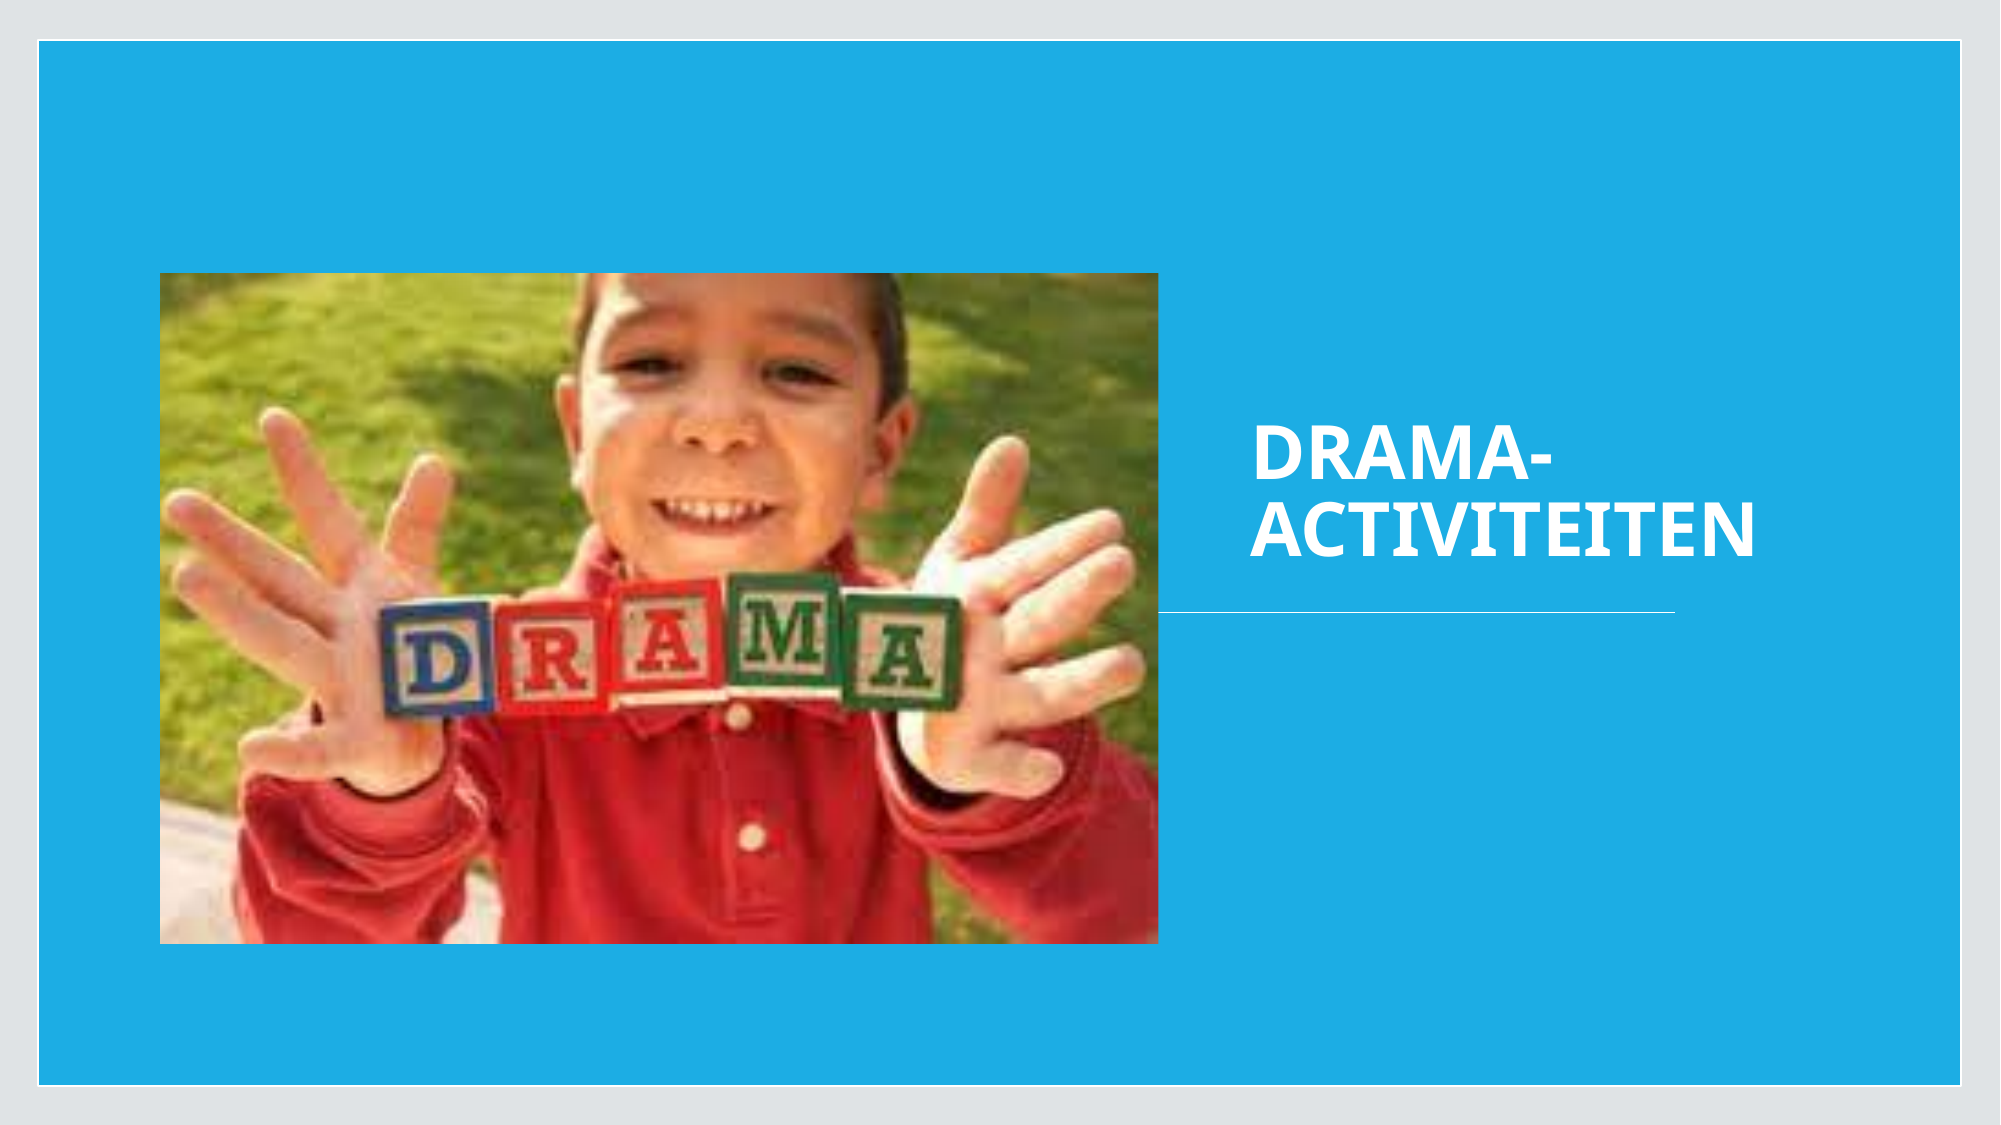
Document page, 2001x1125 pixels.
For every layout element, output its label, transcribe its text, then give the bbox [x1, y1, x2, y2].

title Drama-activiteiten [1235, 101, 1921, 888]
picture [159, 272, 1159, 944]
